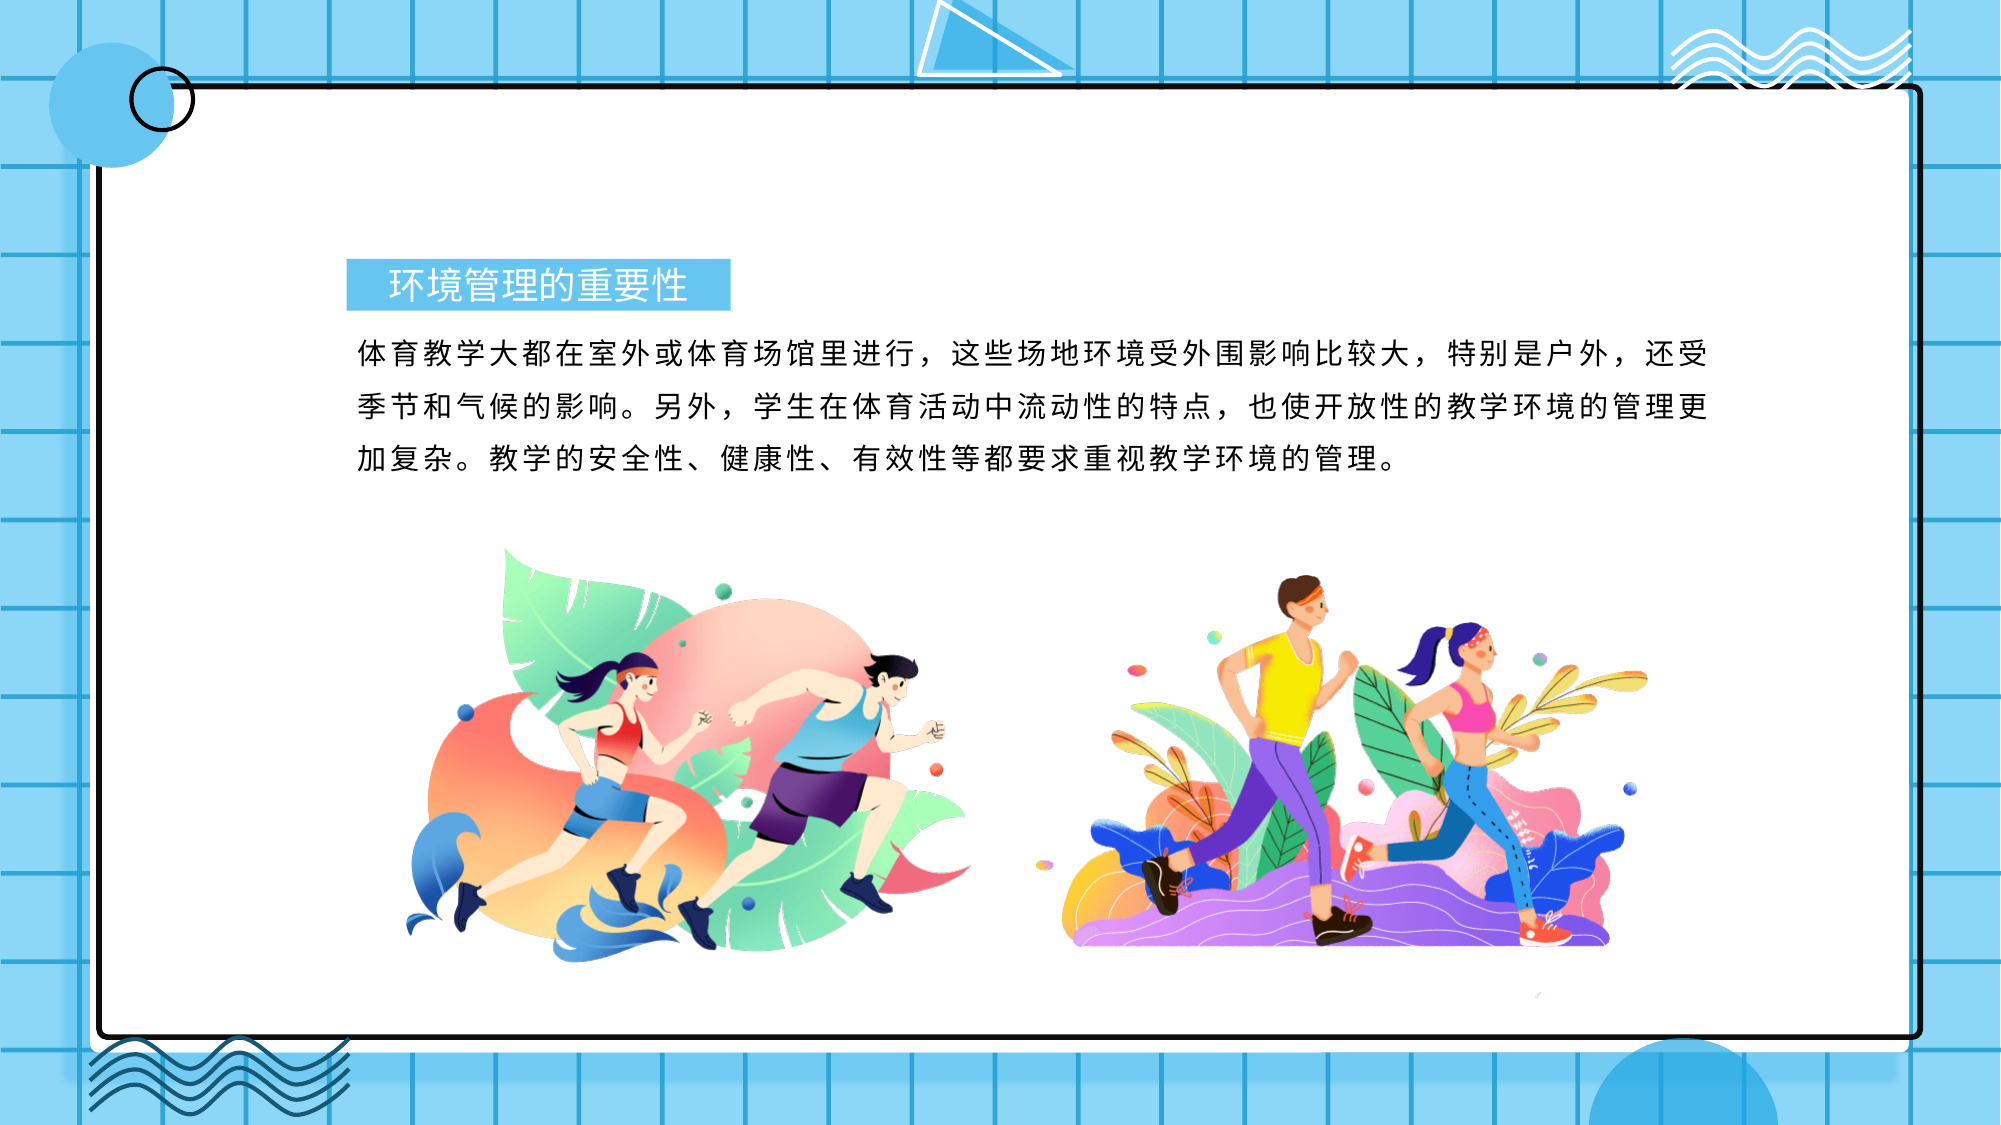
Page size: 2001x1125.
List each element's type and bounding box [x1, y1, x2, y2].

picture [390, 459, 984, 1052]
picture [1036, 575, 1648, 1000]
text_box [341, 258, 1755, 555]
